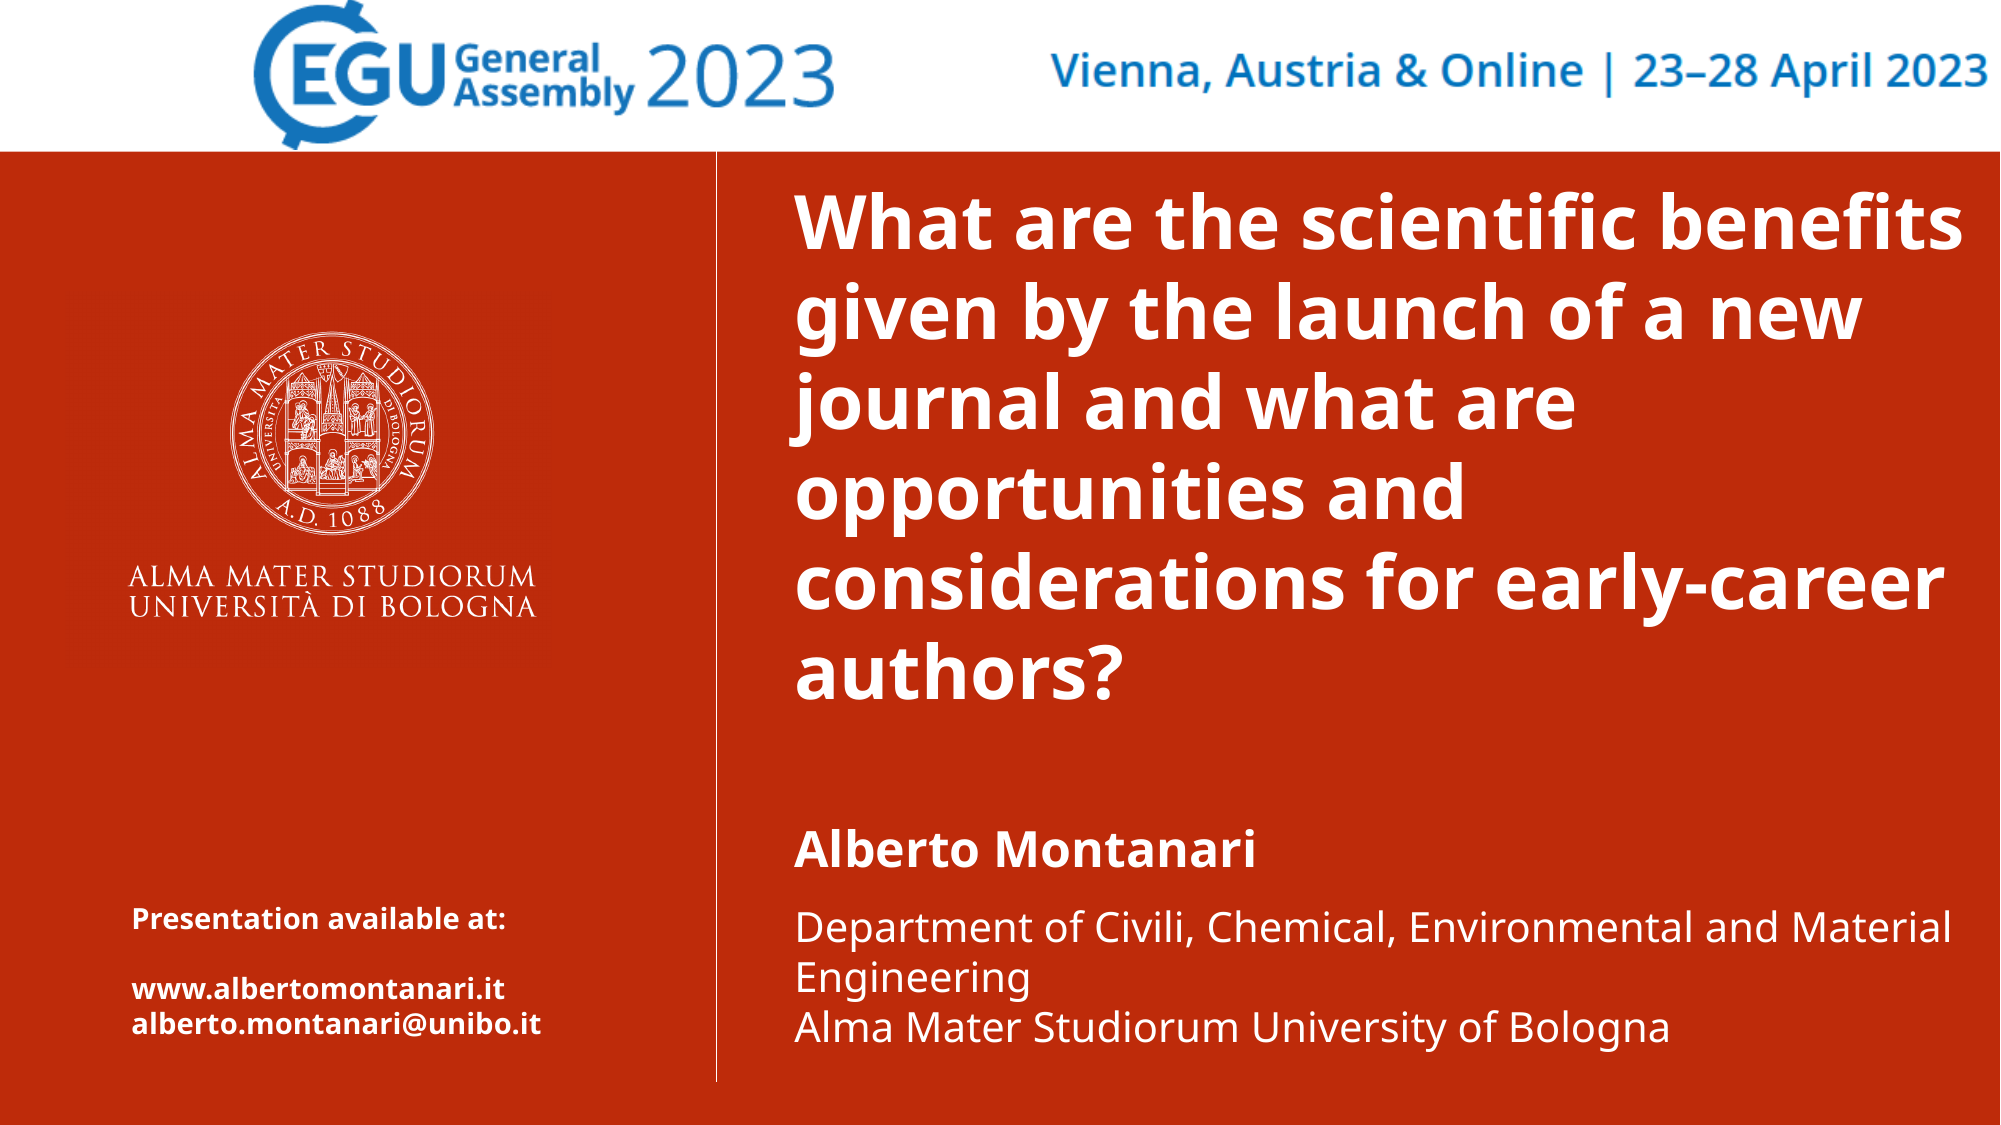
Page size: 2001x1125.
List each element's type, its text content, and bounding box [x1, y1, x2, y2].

picture [65, 291, 552, 668]
picture [251, 0, 2000, 151]
list What are the scientific benefits given by the launch of a new journal and what are opportunities and considerations for early-career authors? [779, 255, 2000, 634]
text_box Presentation available at: www.albertomontanari.it alberto.montanari@unibo.it [116, 893, 672, 1048]
text_box [0, 0, 250, 154]
list Alberto Montanari [779, 810, 1930, 881]
list Department of Civili, Chemical, Environmental and Material Engineering Alma Mater Studiorum University of Bologna [779, 893, 2000, 1024]
